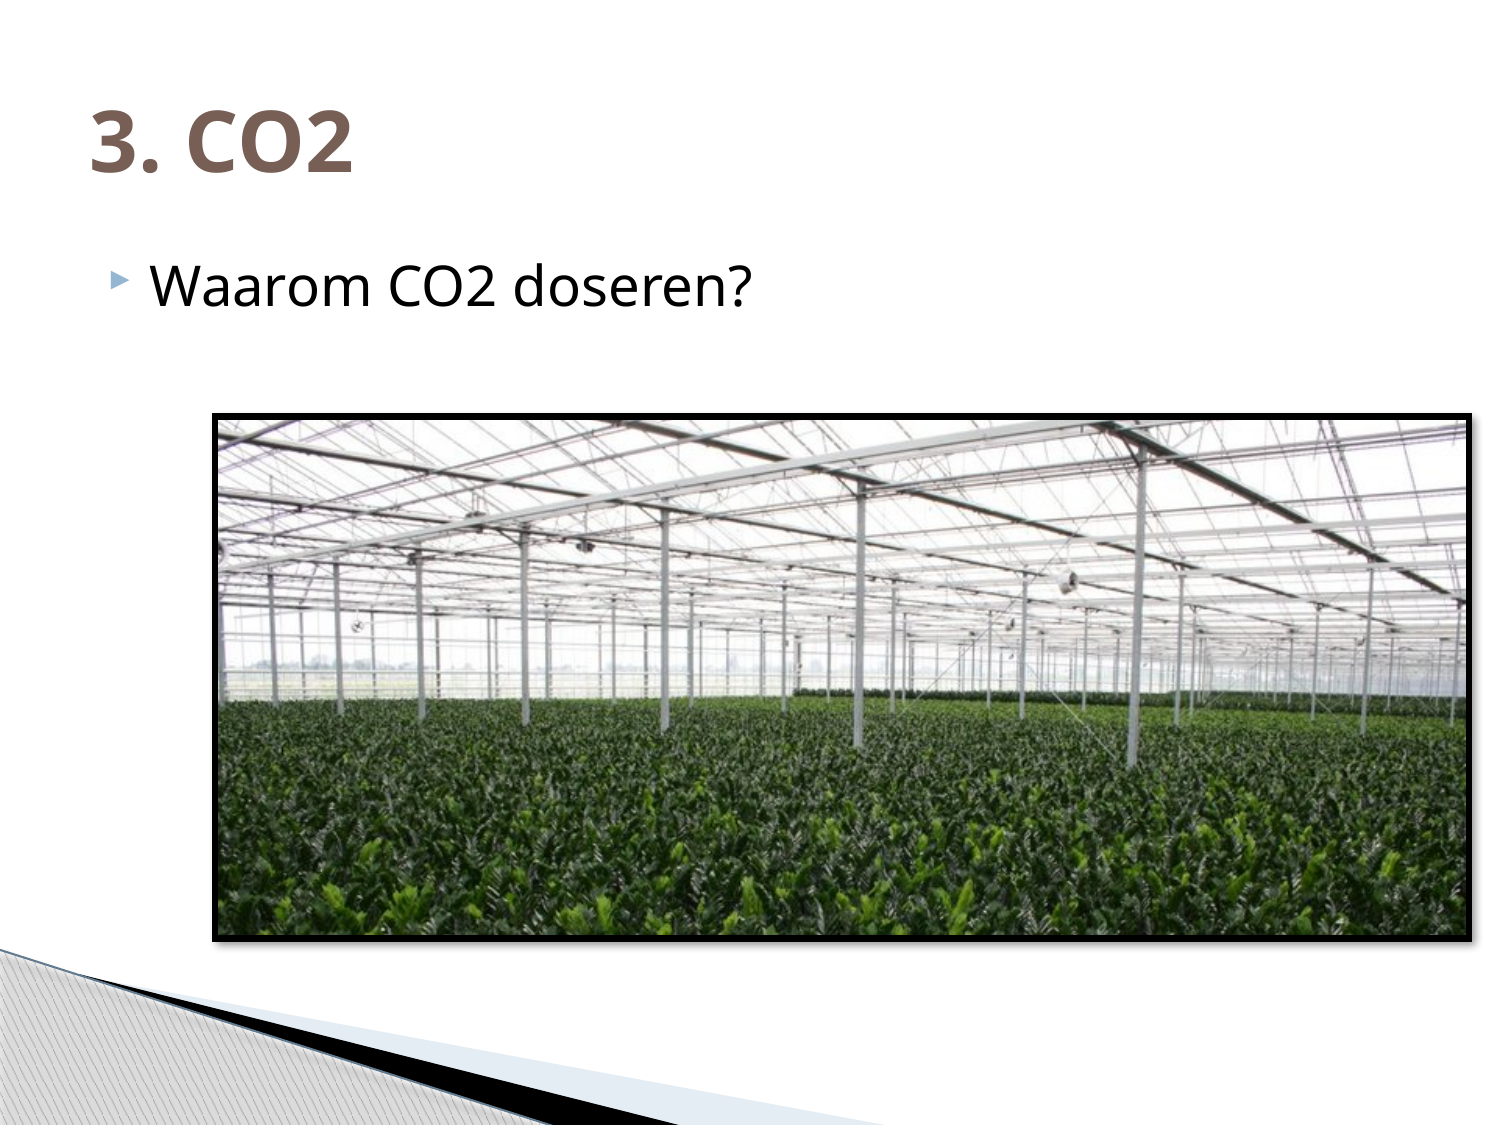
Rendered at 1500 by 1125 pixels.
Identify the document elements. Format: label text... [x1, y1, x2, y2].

title 3. CO2 [75, 45, 1425, 233]
picture [218, 419, 1466, 936]
list Waarom CO2 doseren? [75, 243, 1425, 986]
